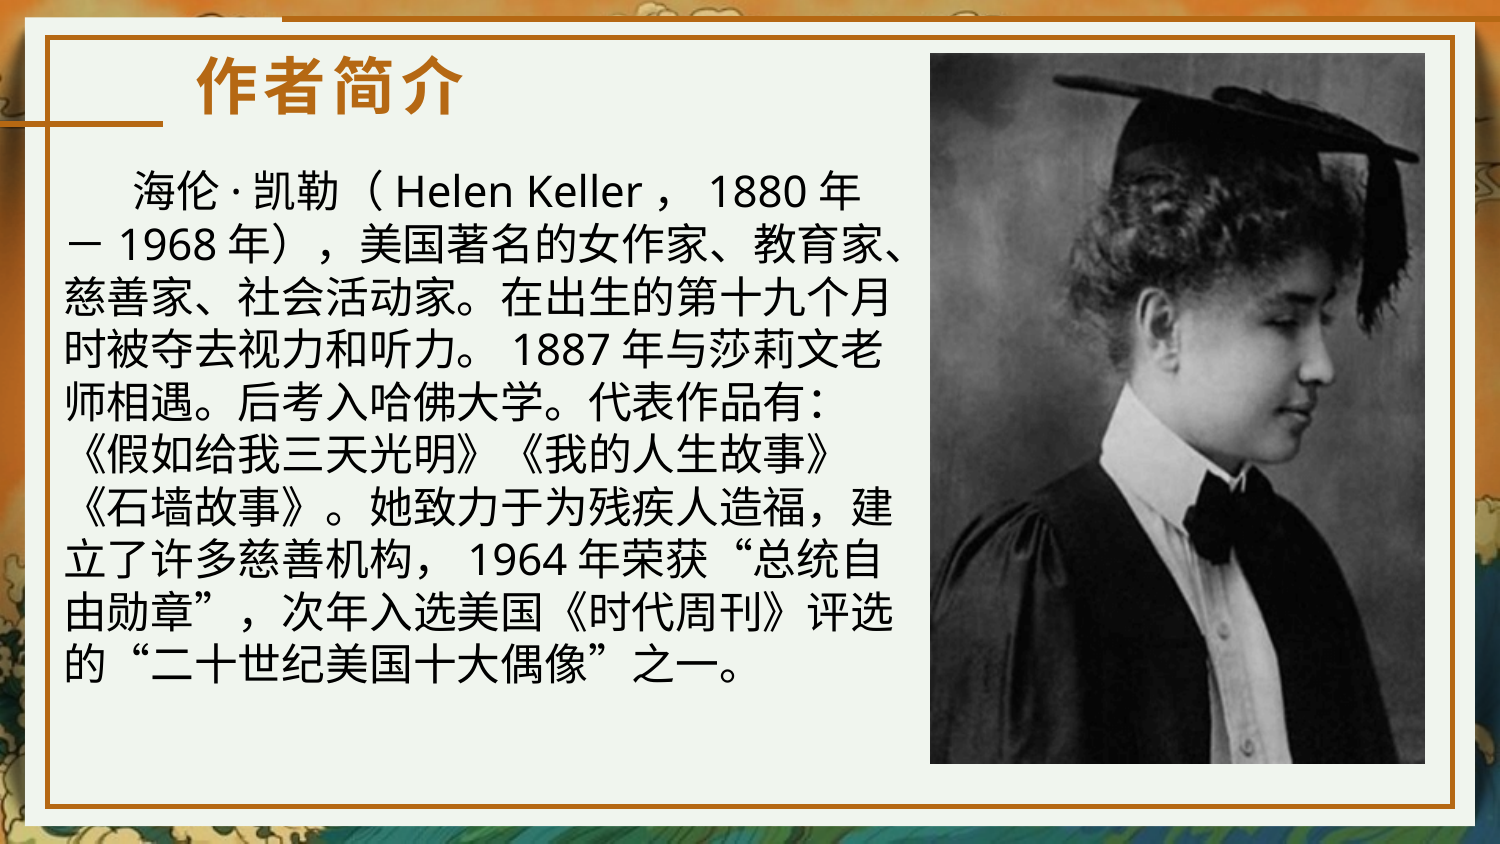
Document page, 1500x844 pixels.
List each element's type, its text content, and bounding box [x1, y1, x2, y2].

picture [930, 53, 1425, 764]
text_box 海伦·凯勒（Helen Keller，1880年－1968年），美国著名的女作家、教育家、慈善家、社会活动家。在出生的第十九个月时被夺去视力和听力。1887年与莎莉文老师相遇。后考入哈佛大学。代表作品有：《假如给我三天光明》《我的人生故事》《石墙故事》。她致力于为残疾人造福，建立了许多慈善机构，1964年荣获“总统自由勋章”，次年入选美国《时代周刊》评选的“二十世纪美国十大偶像”之一。 [51, 151, 909, 696]
picture [0, 0, 1500, 121]
text_box 作者简介 [66, 18, 475, 150]
picture [0, 22, 1500, 844]
